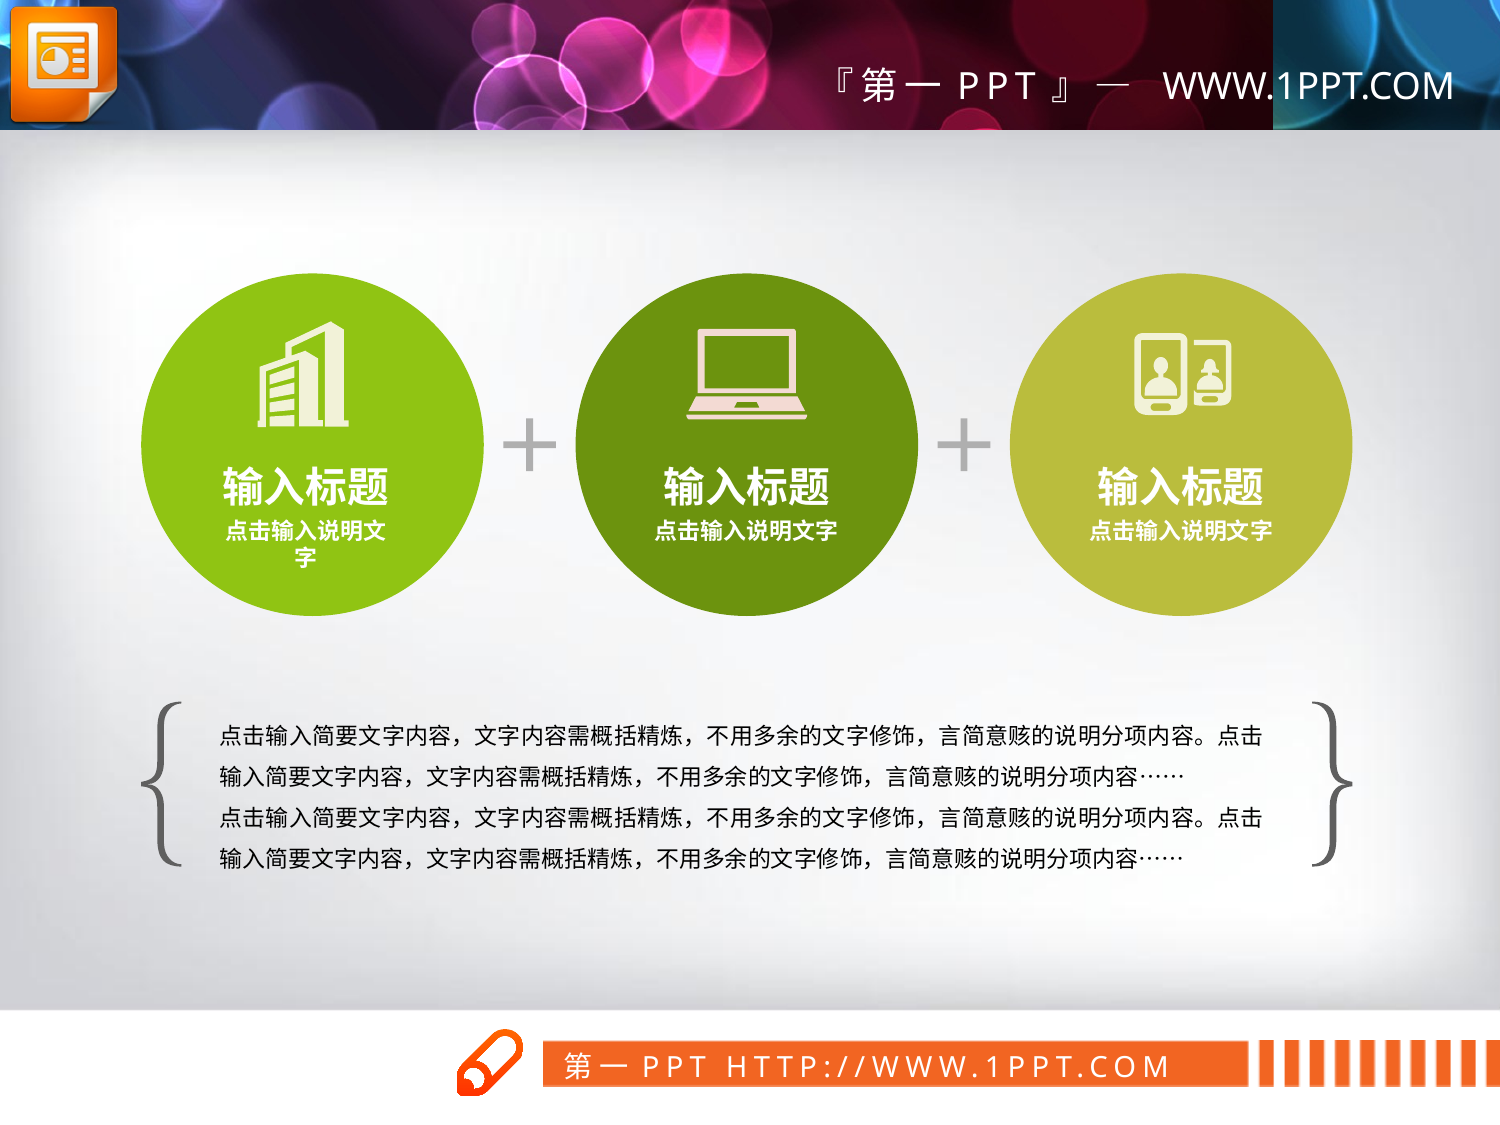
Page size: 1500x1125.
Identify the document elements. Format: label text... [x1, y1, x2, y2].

text_box 点击输入说明文字 [217, 516, 394, 572]
text_box 输入标题 [217, 460, 394, 511]
text_box 输入标题 [633, 460, 860, 511]
text_box 点击输入说明文字 [1082, 516, 1281, 544]
text_box [141, 701, 182, 867]
text_box 输入标题 [1082, 460, 1281, 511]
text_box [697, 328, 796, 394]
text_box [688, 396, 806, 412]
text_box [141, 273, 484, 617]
picture [543, 1040, 1500, 1087]
text_box [1134, 333, 1188, 416]
text_box 点击输入简要文字内容，文字内容需概括精炼，不用多余的文字修饰，言简意赅的说明分项内容。点击输入简要文字内容，文字内容需概括精炼，不用多余的文字修饰，言简意赅的说明分项内容…… 点击输入简要文字内容，文字内容需概括精炼，不用多余的文字修饰，言简意赅的说明分项内容。点击输入简要文字内容，文字内容需概括精炼，不用多余的文字修饰，言简意赅的说明分项内容…… [219, 707, 1265, 873]
text_box [1009, 273, 1353, 617]
text_box 点击输入说明文字 [647, 516, 846, 544]
text_box [1193, 339, 1232, 406]
text_box [686, 414, 808, 420]
picture [0, 0, 1500, 1012]
text_box [575, 273, 919, 617]
text_box [257, 321, 349, 428]
text_box [1312, 701, 1353, 867]
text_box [937, 418, 991, 472]
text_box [503, 418, 557, 472]
